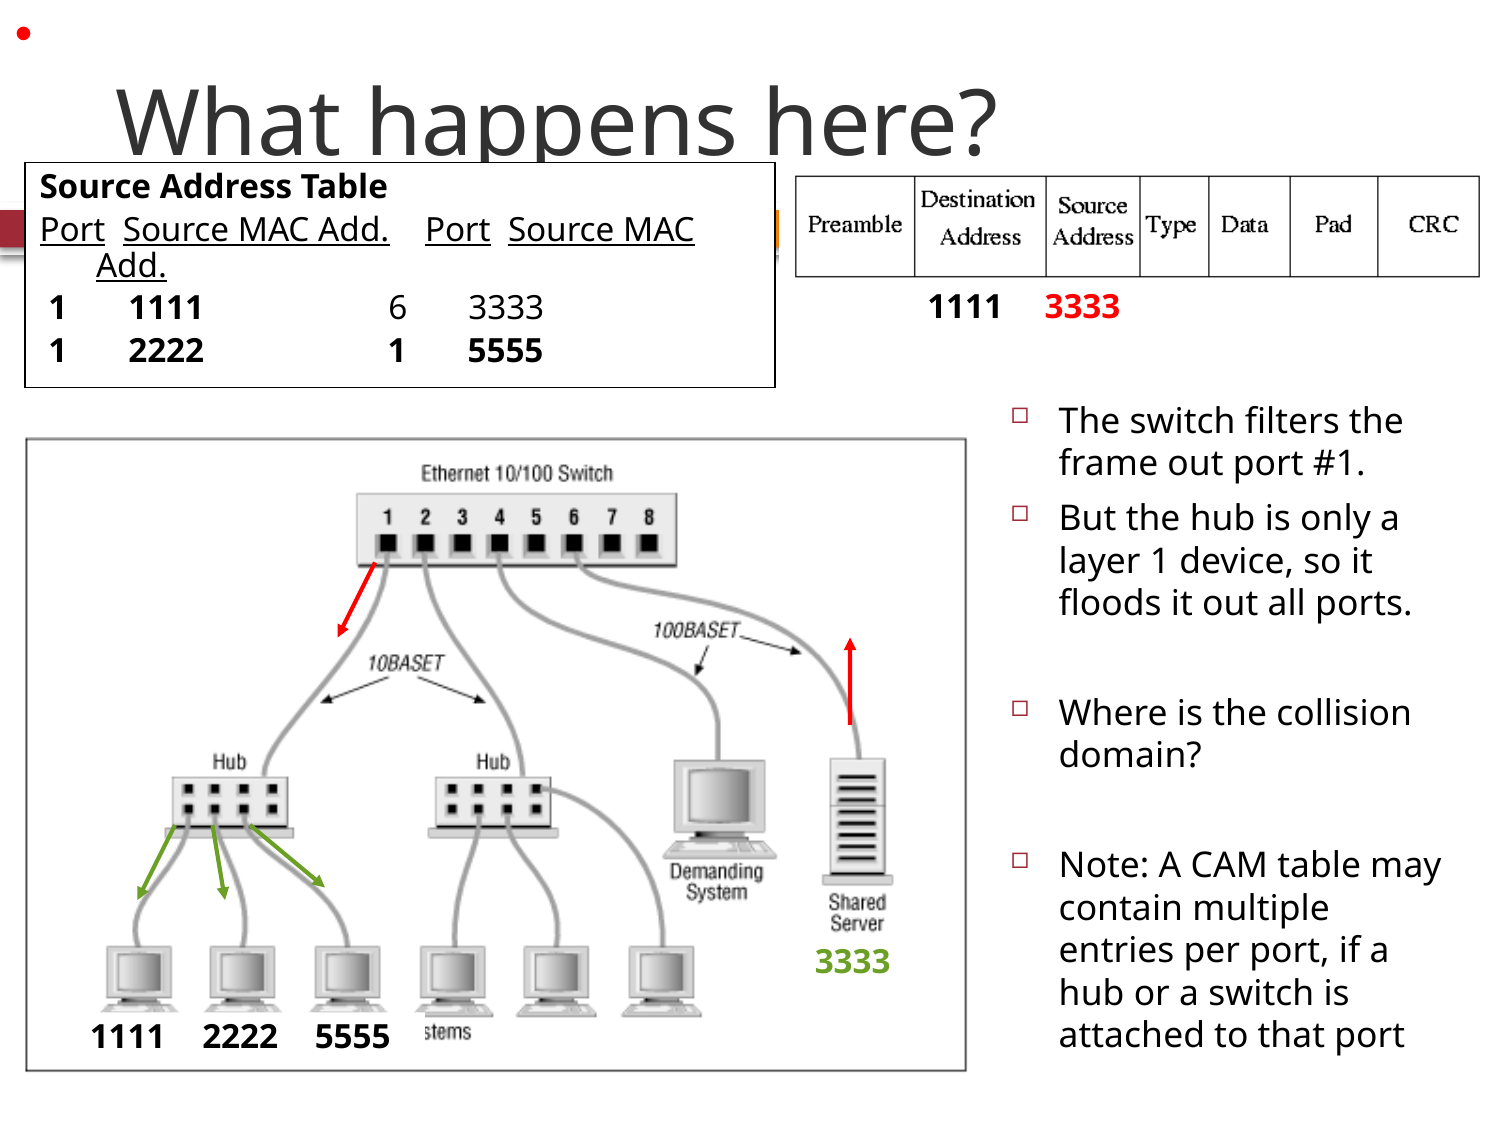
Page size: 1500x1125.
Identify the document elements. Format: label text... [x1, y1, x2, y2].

text_box Source Address Table Port Source MAC Add. Port Source MAC Add. 1 1111 6 3333 1 2222 1 5555 [24, 162, 775, 388]
title What happens here? [100, 37, 1438, 165]
text_box 3333 [1038, 295, 1155, 333]
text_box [779, 162, 1500, 286]
text_box 1111 [912, 295, 1038, 333]
picture [24, 437, 969, 1074]
text_box • [0, 0, 63, 69]
list The switch filters the frame out port #1. But the hub is only a layer 1 device, so it floods it out all ports. Where is the collision domain? Note: A CAM table may contain multiple entries per port, if a hub or a switch is attached to that port [995, 390, 1463, 1075]
